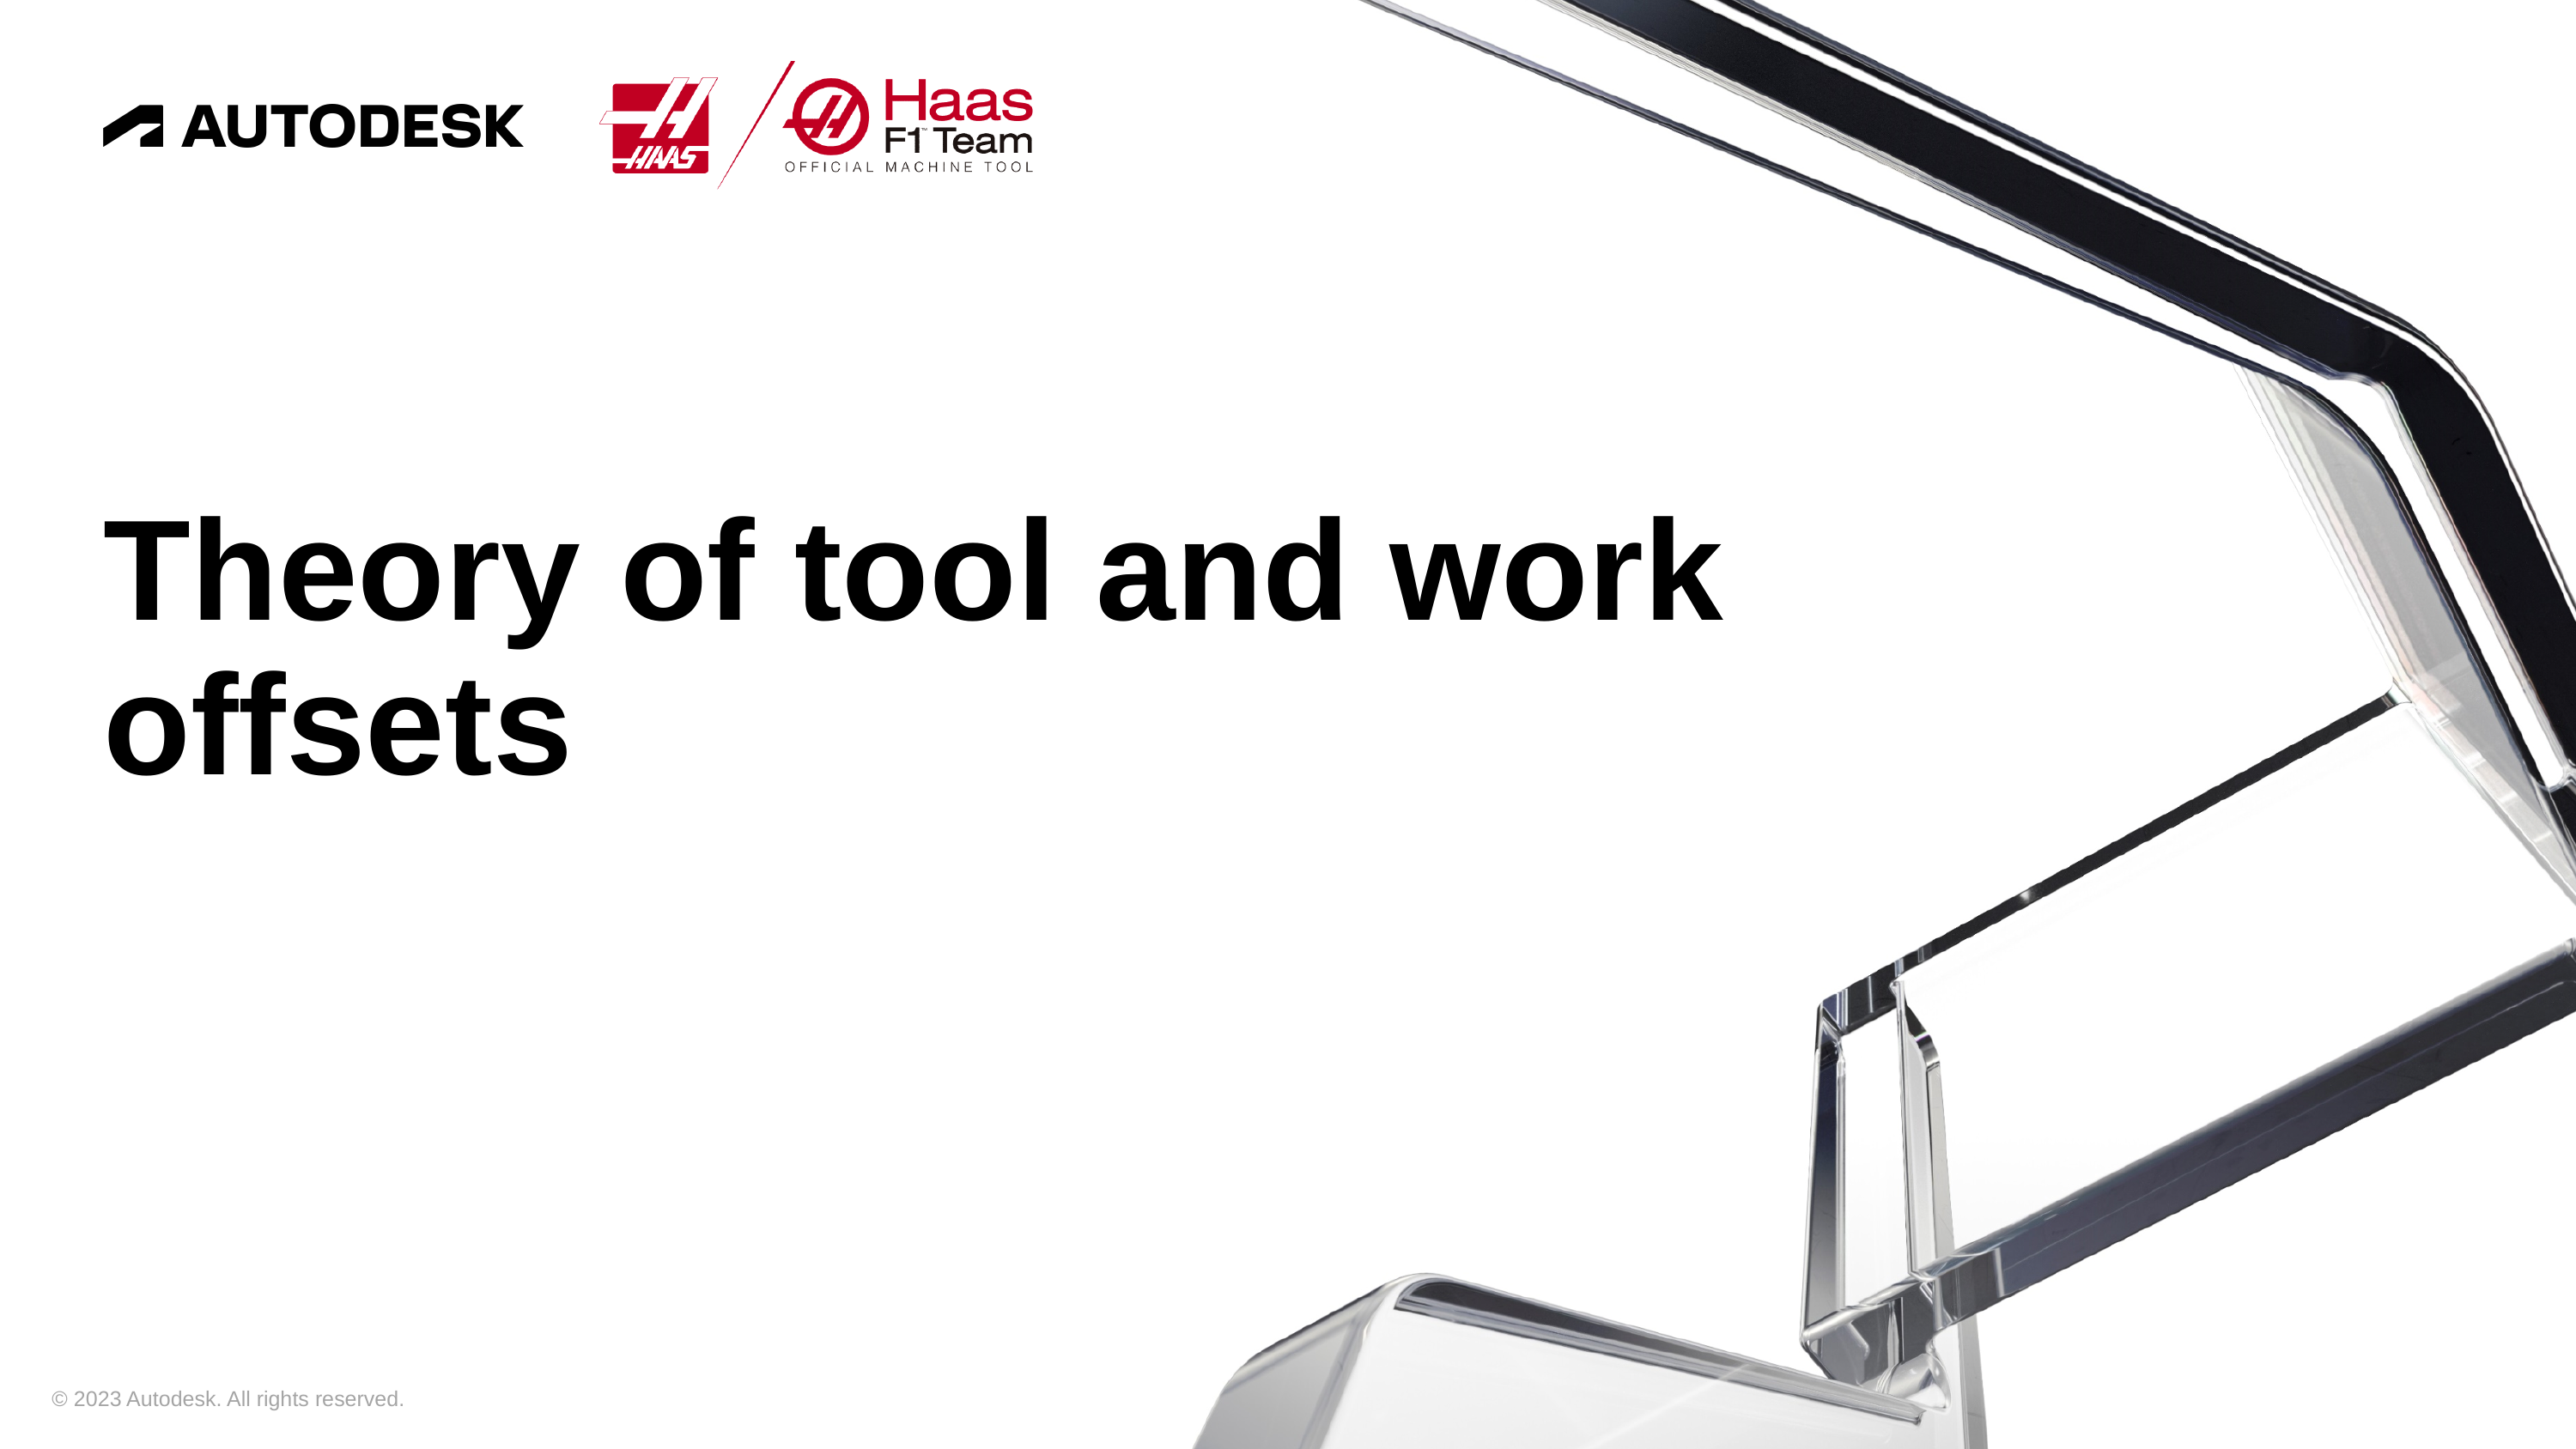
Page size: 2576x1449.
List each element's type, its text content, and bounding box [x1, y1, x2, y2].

title Theory of tool and work offsets [103, 333, 1862, 806]
picture [1139, 1, 2576, 1447]
picture [590, 57, 1042, 196]
picture [103, 104, 524, 148]
